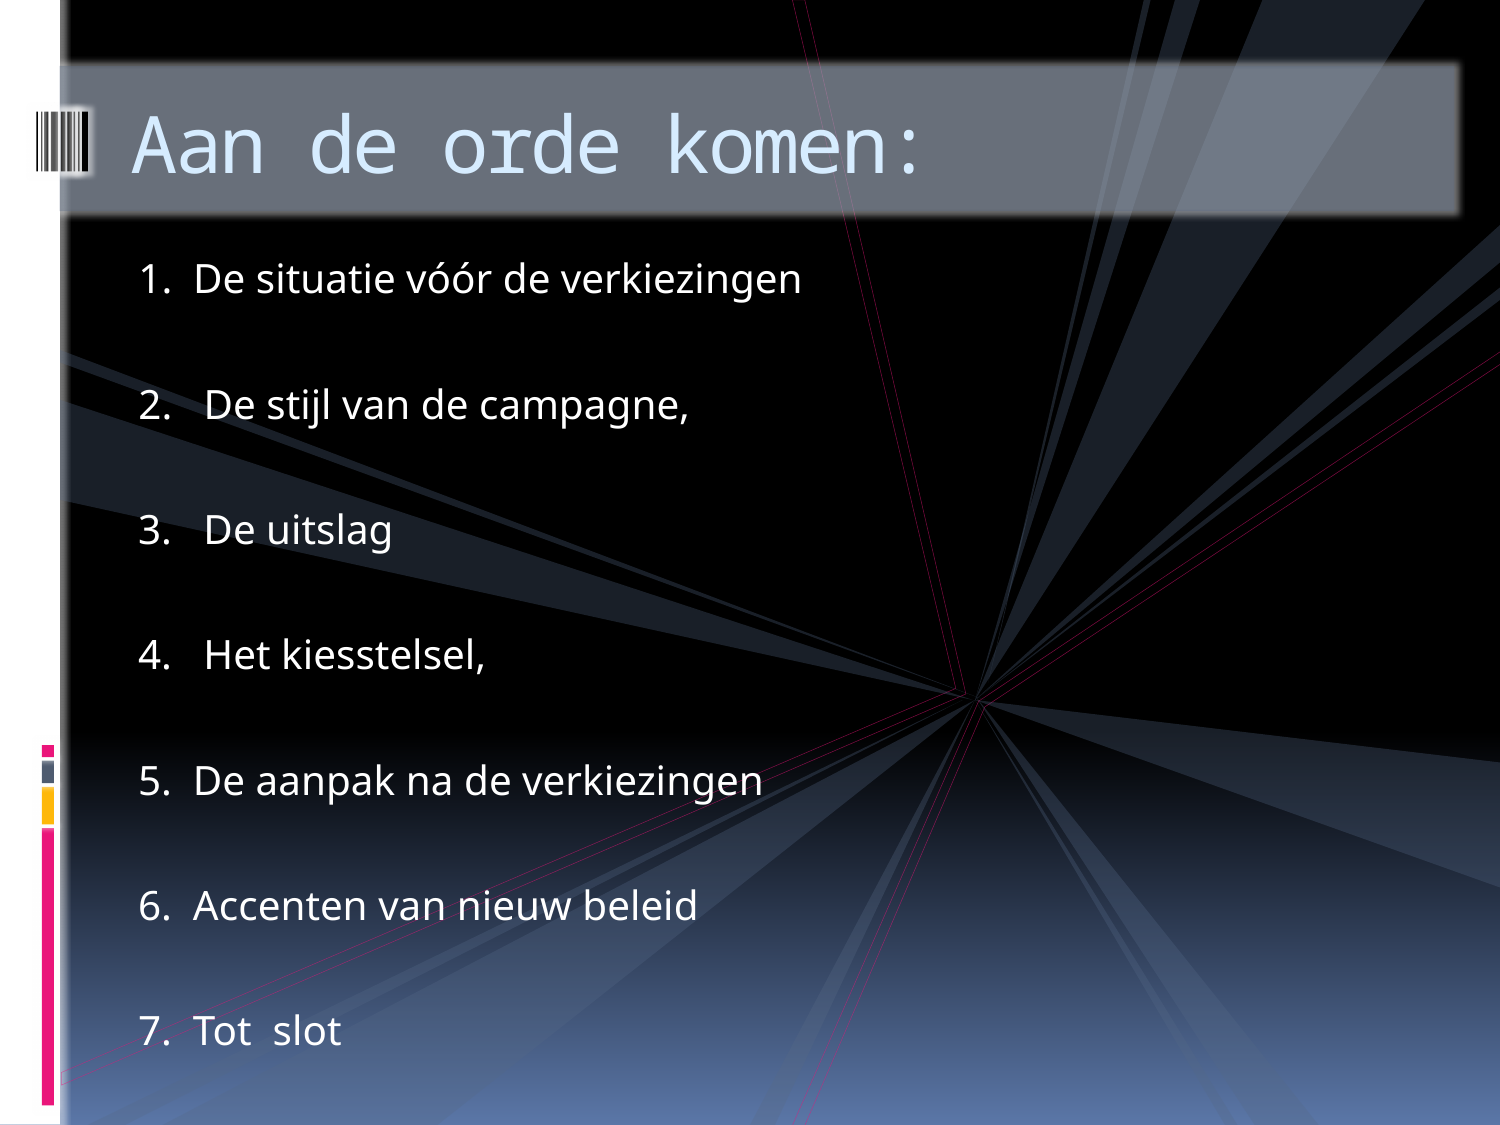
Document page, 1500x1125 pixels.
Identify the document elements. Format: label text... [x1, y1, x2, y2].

title Aan de orde komen: [115, 83, 1454, 212]
list 1. De situatie vóór de verkiezingen 2. De stijl van de campagne, 3. De uitslag 4. Het kiesstelsel, 5. De aanpak na de verkiezingen 6. Accenten van nieuw beleid 7. Tot slot [115, 246, 1125, 1055]
